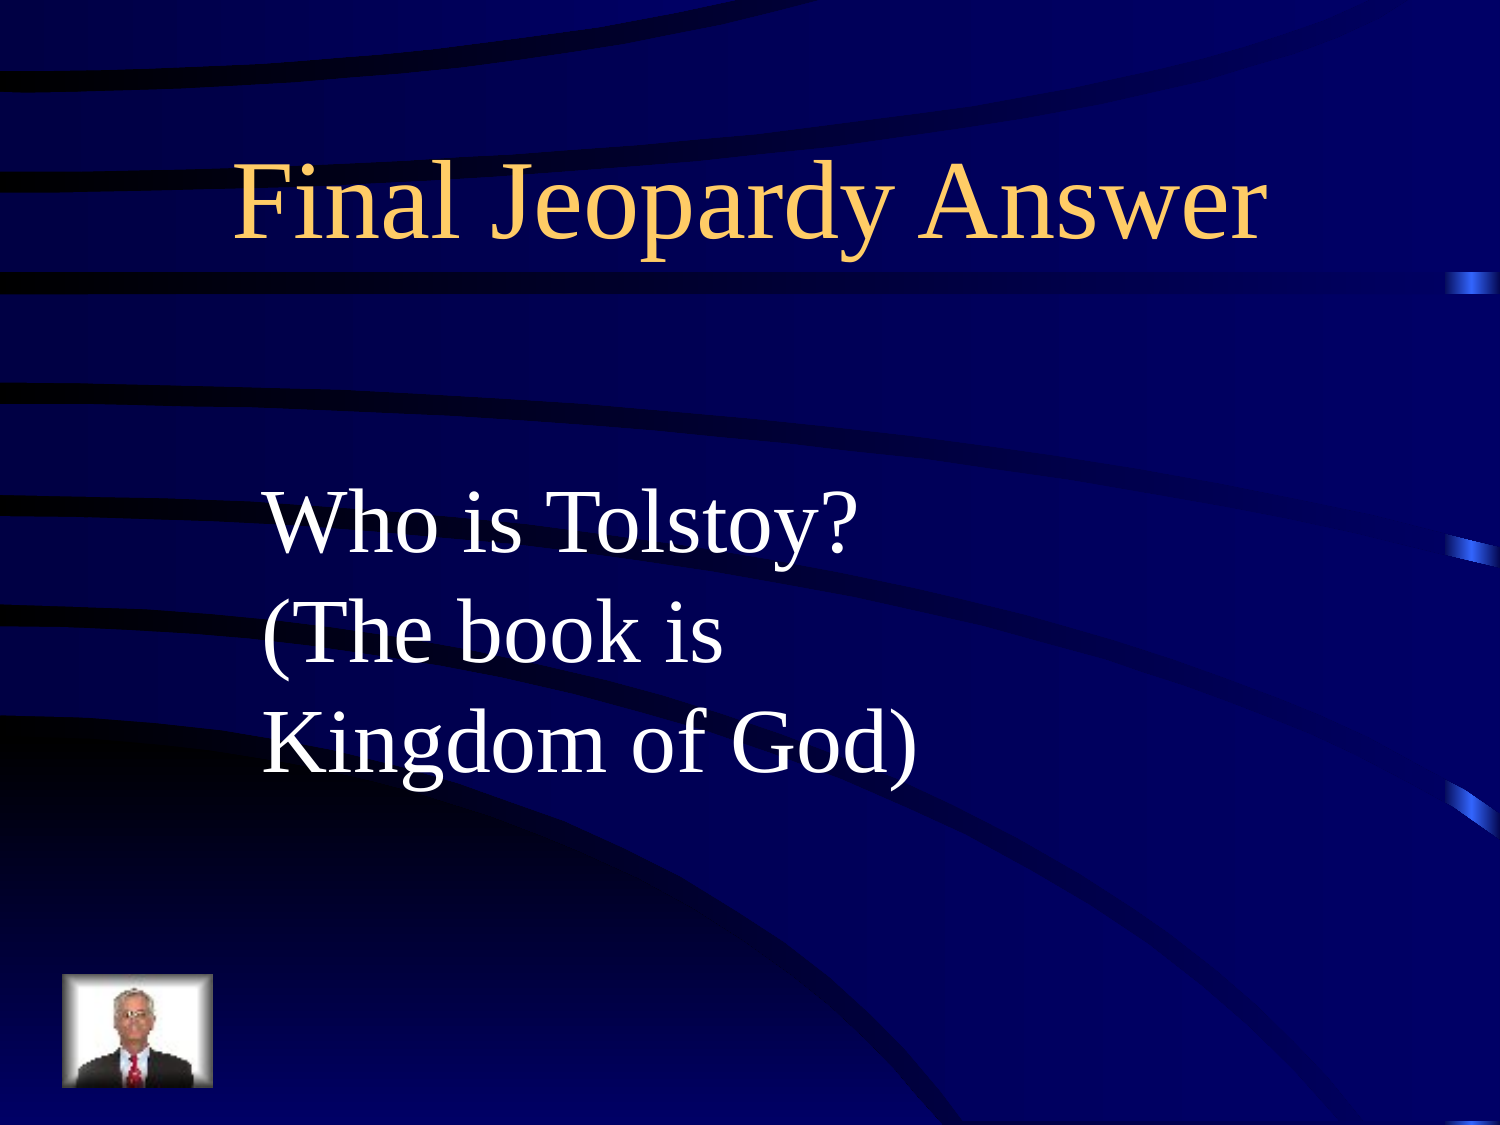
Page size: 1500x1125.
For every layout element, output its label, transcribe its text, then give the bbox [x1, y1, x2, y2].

picture [62, 974, 213, 1088]
title Final Jeopardy Answer [112, 99, 1388, 288]
text_box Who is Tolstoy? (The book is Kingdom of God) [246, 453, 935, 799]
